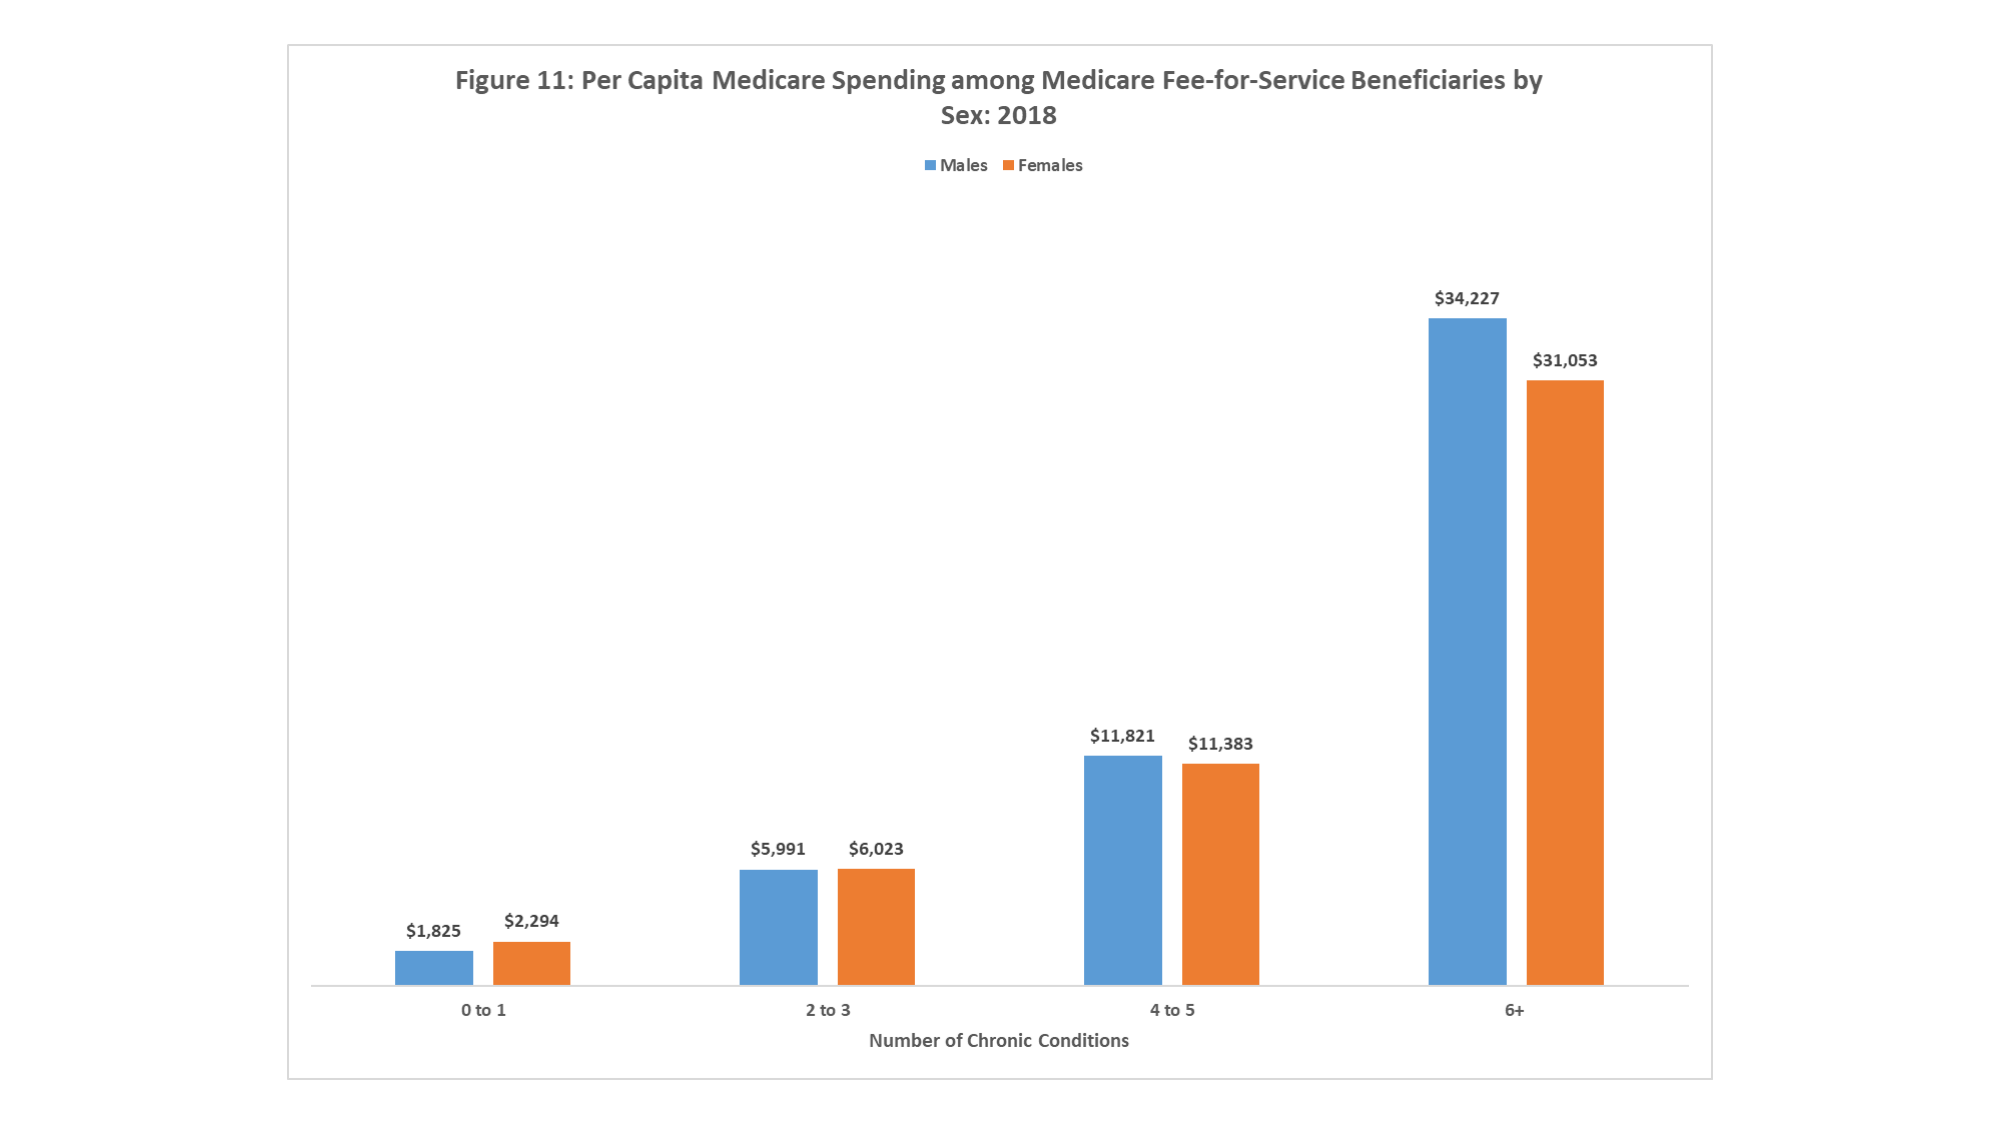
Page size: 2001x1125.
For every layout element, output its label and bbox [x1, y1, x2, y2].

picture [287, 44, 1713, 1080]
